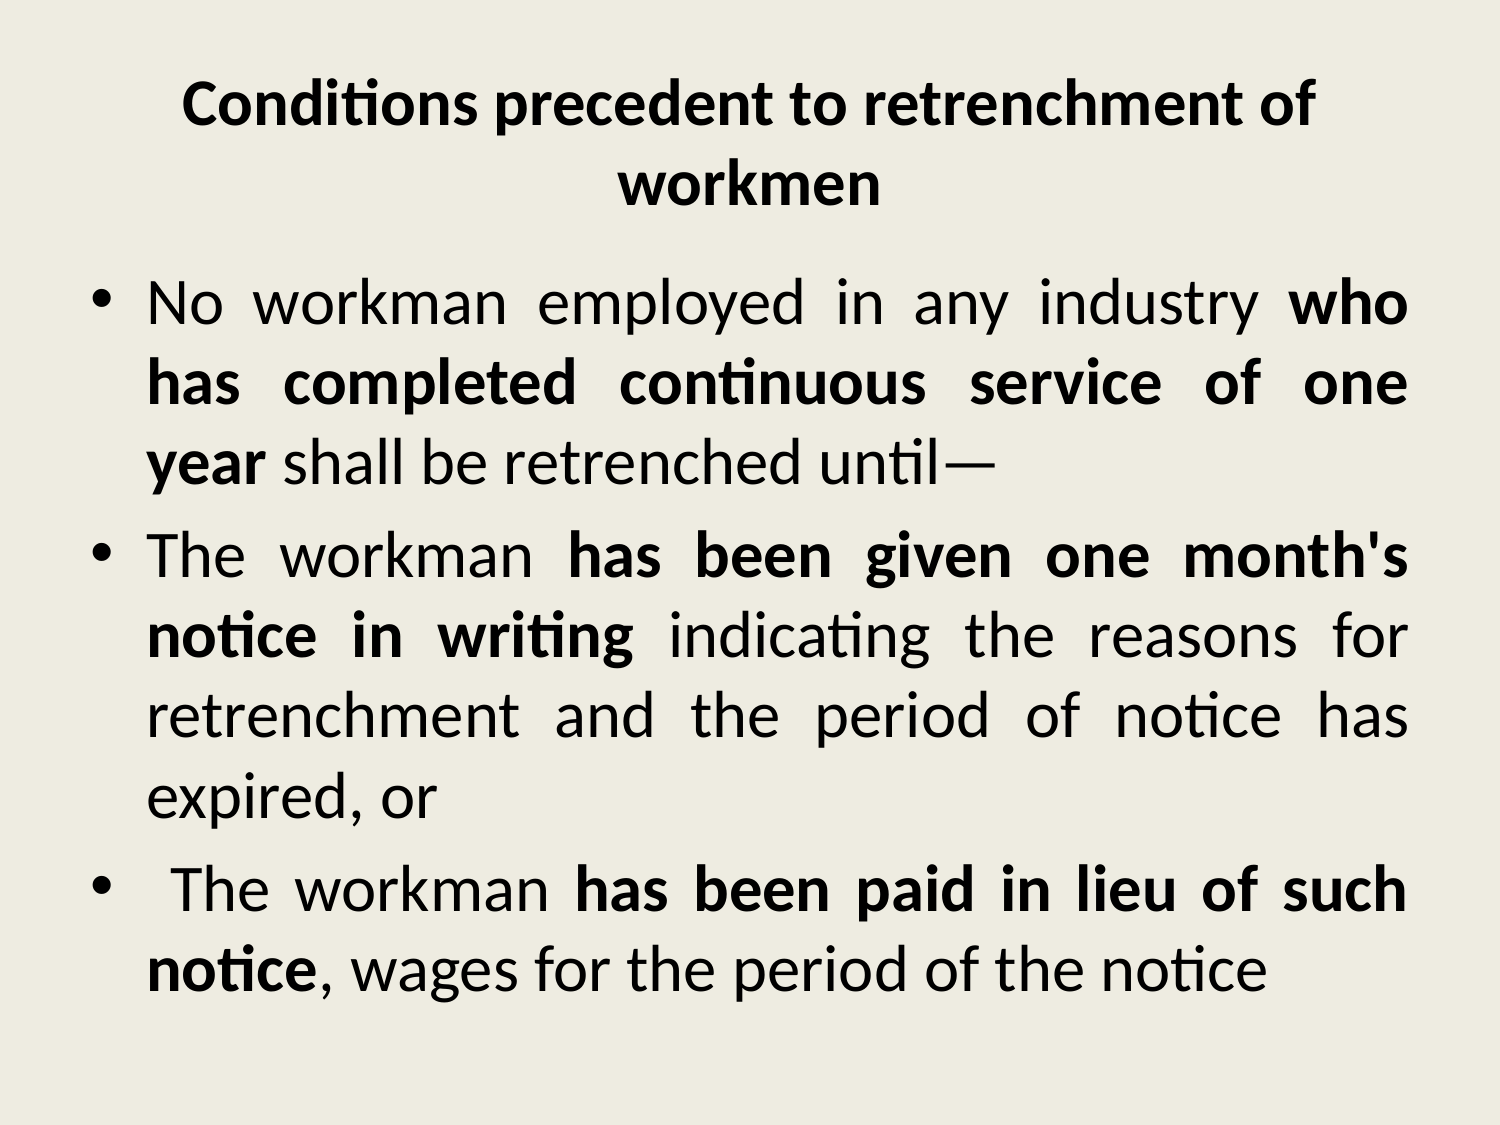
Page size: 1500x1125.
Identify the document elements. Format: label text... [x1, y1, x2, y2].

list No workman employed in any industry who has completed continuous service of one year shall be retrenched until— The workman has been given one month's notice in writing indicating the reasons for retrenchment and the period of notice has expired, or The workman has been paid in lieu of such notice, wages for the period of the notice [75, 249, 1425, 1075]
title Conditions precedent to retrenchment of workmen [75, 45, 1425, 233]
